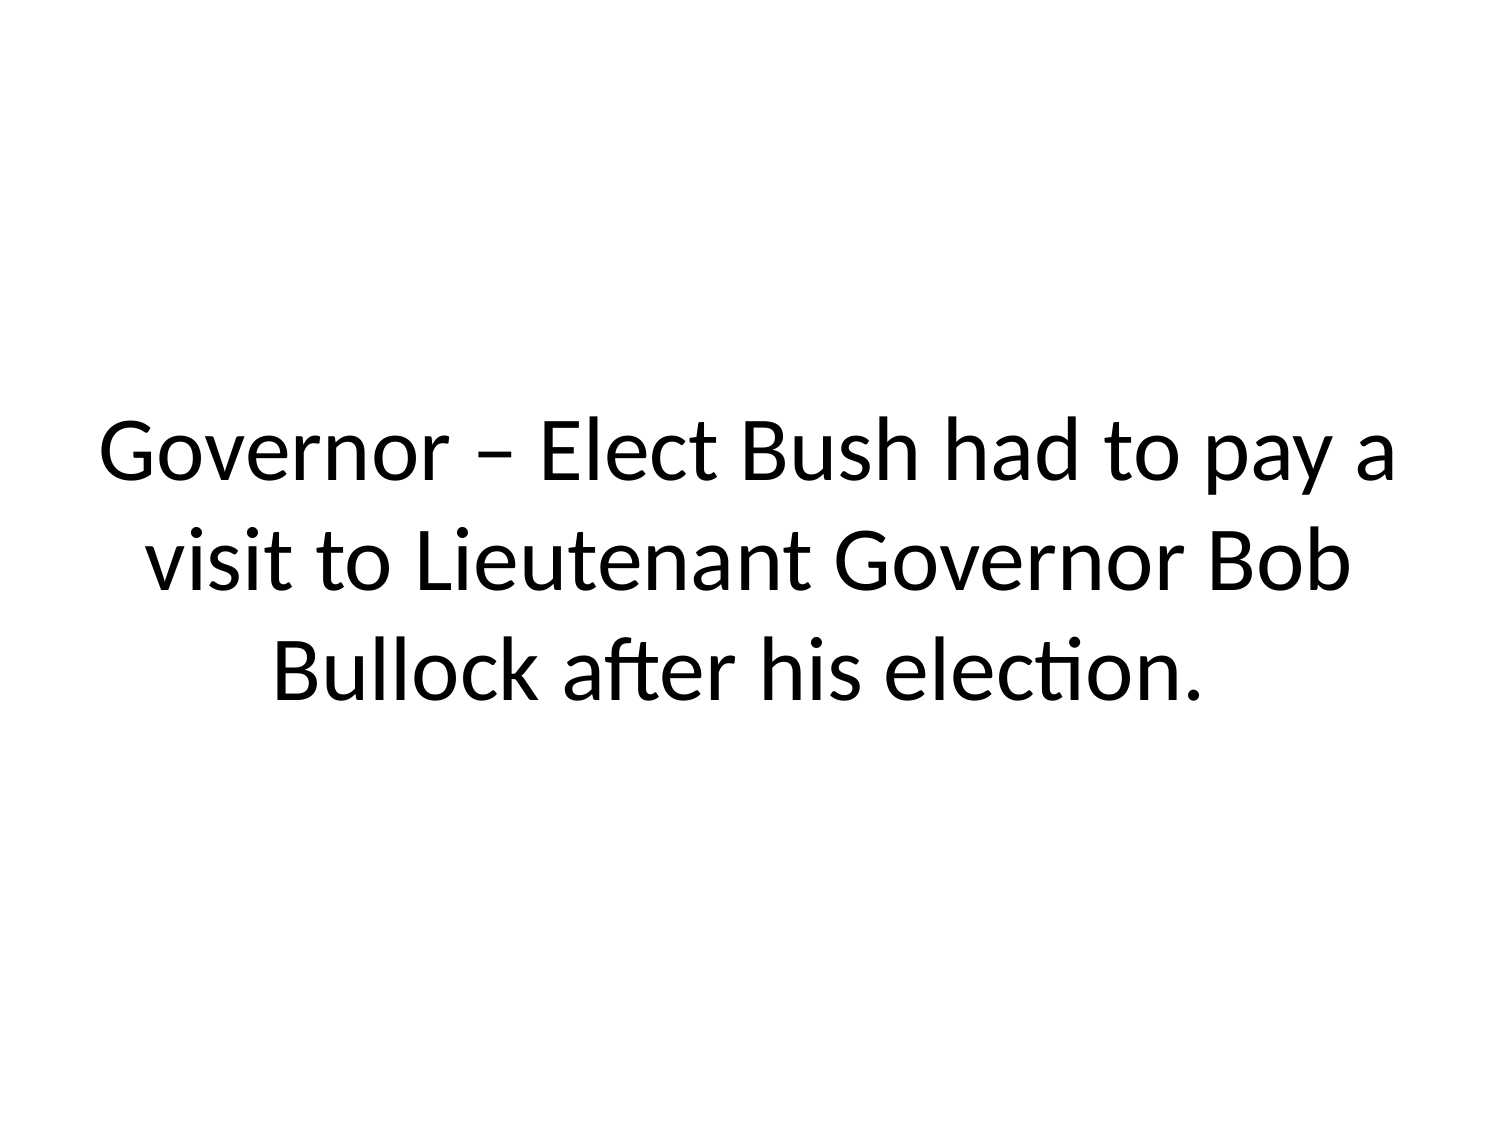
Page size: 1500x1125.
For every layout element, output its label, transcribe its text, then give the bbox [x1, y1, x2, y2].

title Governor – Elect Bush had to pay a visit to Lieutenant Governor Bob Bullock after his election. [74, 44, 1426, 1063]
